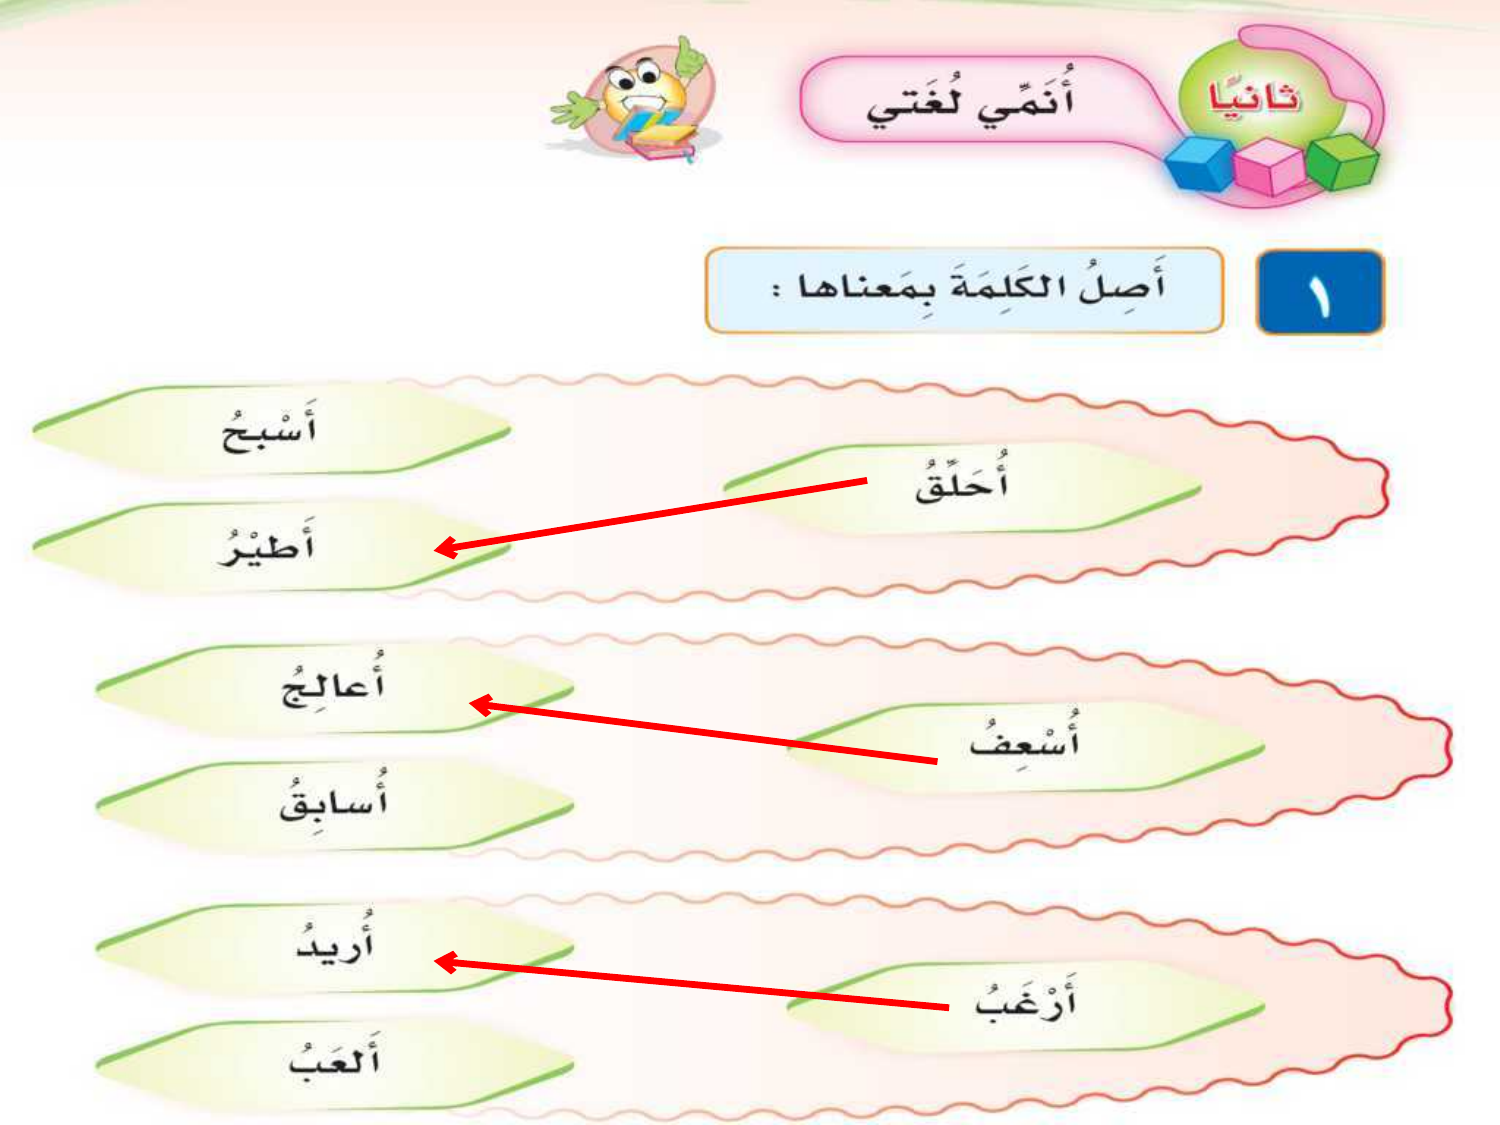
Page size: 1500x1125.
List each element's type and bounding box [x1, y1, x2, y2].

text_box [433, 960, 950, 1008]
text_box [433, 480, 868, 552]
text_box [468, 702, 938, 762]
picture [0, 0, 1500, 1125]
